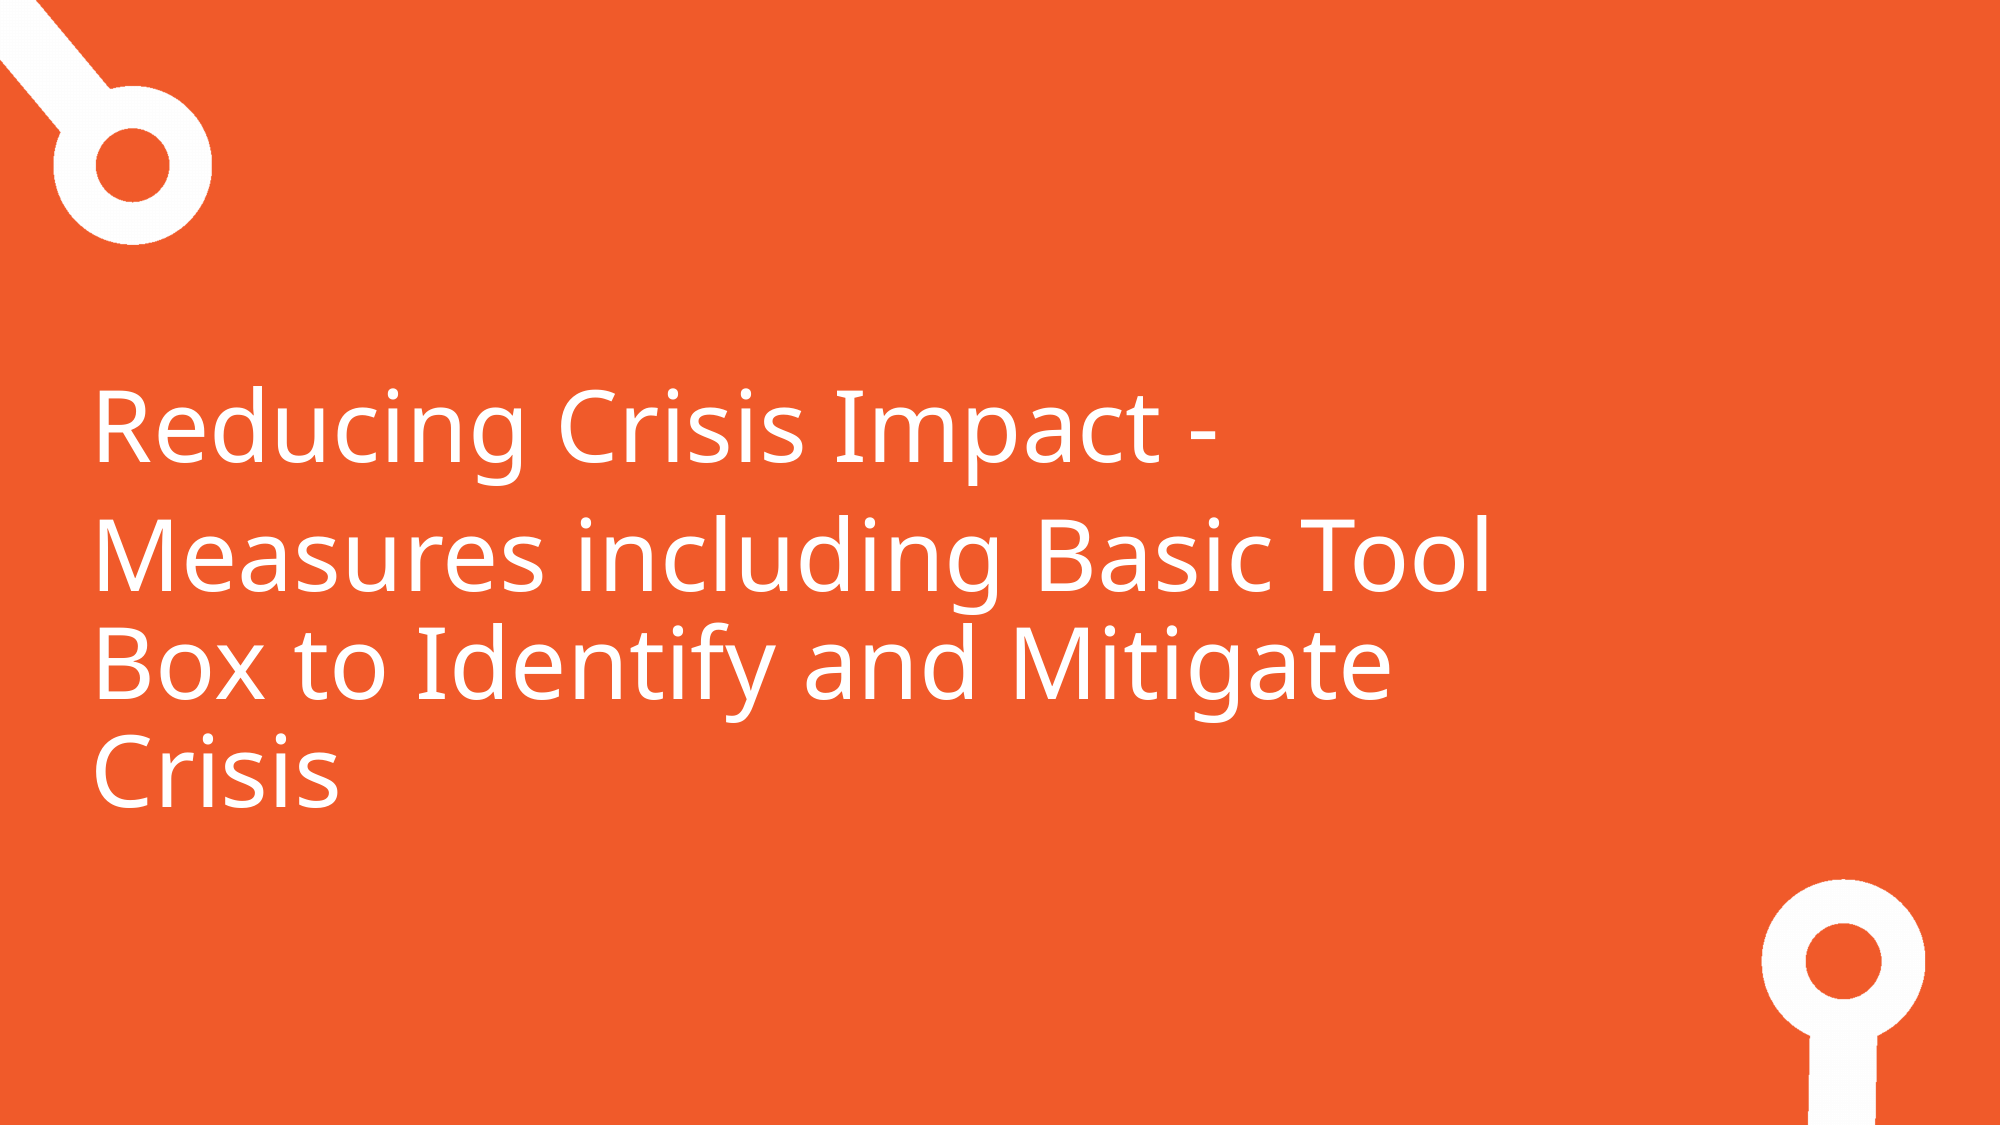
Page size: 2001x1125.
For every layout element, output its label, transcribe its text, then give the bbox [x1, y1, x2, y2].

picture [1652, 870, 2001, 1125]
list Reducing Crisis Impact - Measures including Basic Tool Box to Identify and Mitigate Crisis [75, 537, 1687, 797]
picture [0, 0, 269, 308]
